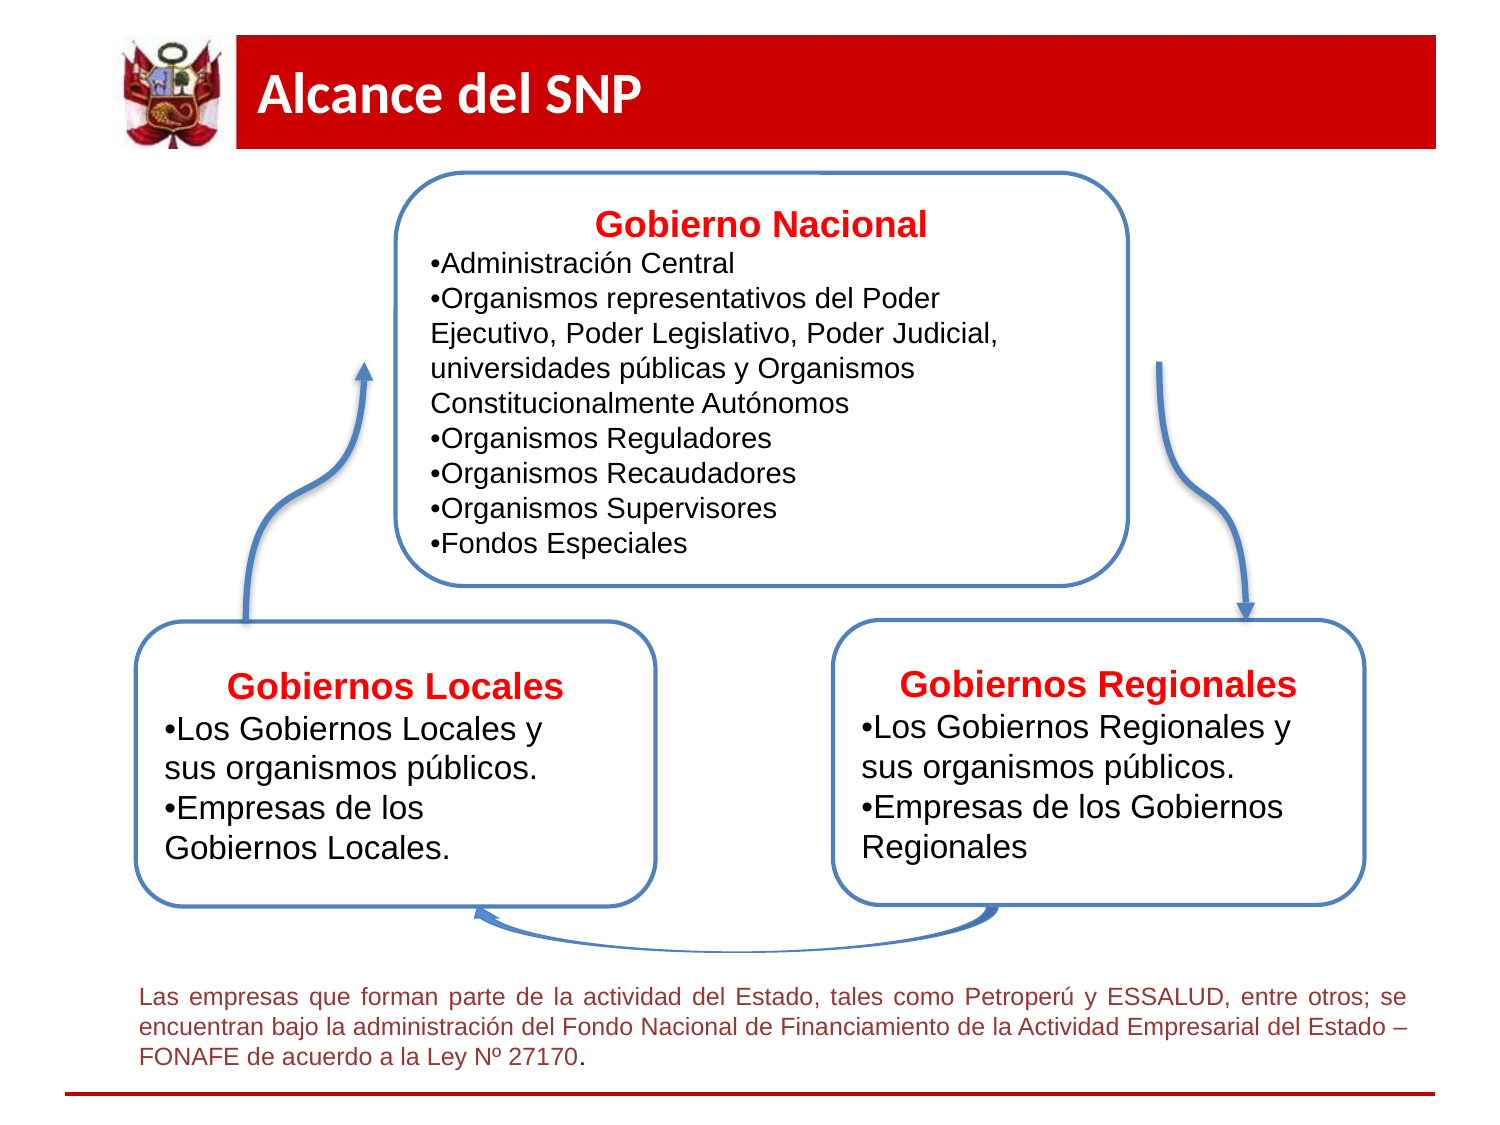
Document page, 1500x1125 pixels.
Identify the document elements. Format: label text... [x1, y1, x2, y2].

text_box Gobiernos Regionales •Los Gobiernos Regionales y sus organismos públicos. •Empresas de los Gobiernos Regionales [830, 617, 1367, 908]
text_box Gobierno Nacional •Administración Central •Organismos representativos del Poder Ejecutivo, Poder Legislativo, Poder Judicial, universidades públicas y Organismos Constitucionalmente Autónomos •Organismos Reguladores •Organismos Recaudadores •Organismos Supervisores •Fondos Especiales [393, 170, 1131, 589]
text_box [1072, 447, 1333, 536]
title Alcance del SNP [241, 42, 1426, 138]
text_box [474, 906, 999, 953]
text_box Gobiernos Locales •Los Gobiernos Locales y sus organismos públicos. •Empresas de los Gobiernos Locales. [133, 619, 658, 909]
text_box Las empresas que forman parte de la actividad del Estado, tales como Petroperú y ESSALUD, entre otros; se encuentran bajo la administración del Fondo Nacional de Financiamiento de la Actividad Empresarial del Estado – FONAFE de acuerdo a la Ley Nº 27170. [123, 972, 1425, 1078]
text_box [174, 432, 436, 552]
picture [112, 35, 1436, 149]
